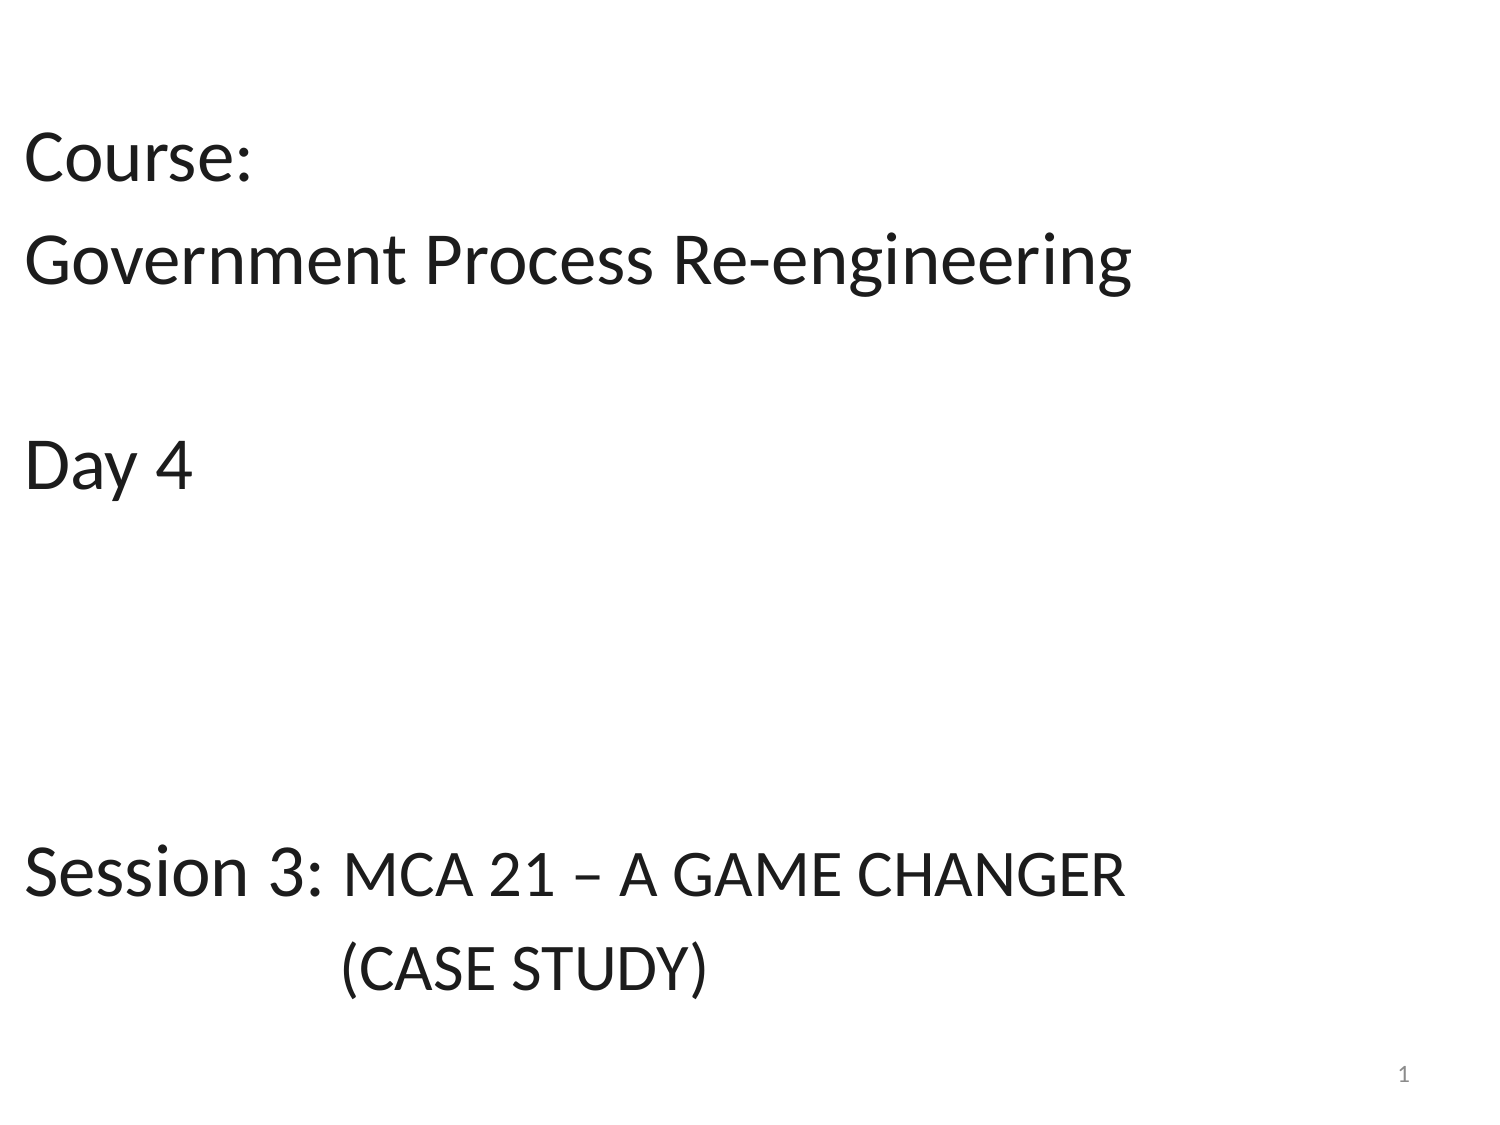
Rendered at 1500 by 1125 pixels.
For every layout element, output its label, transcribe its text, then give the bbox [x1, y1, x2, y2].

text_box Course: Government Process Re-engineering Day 4 [13, 106, 1500, 505]
slide_number 1 [1074, 1042, 1425, 1103]
text_box Session 3: MCA 21 – A GAME CHANGER (CASE STUDY) [13, 821, 1500, 1005]
